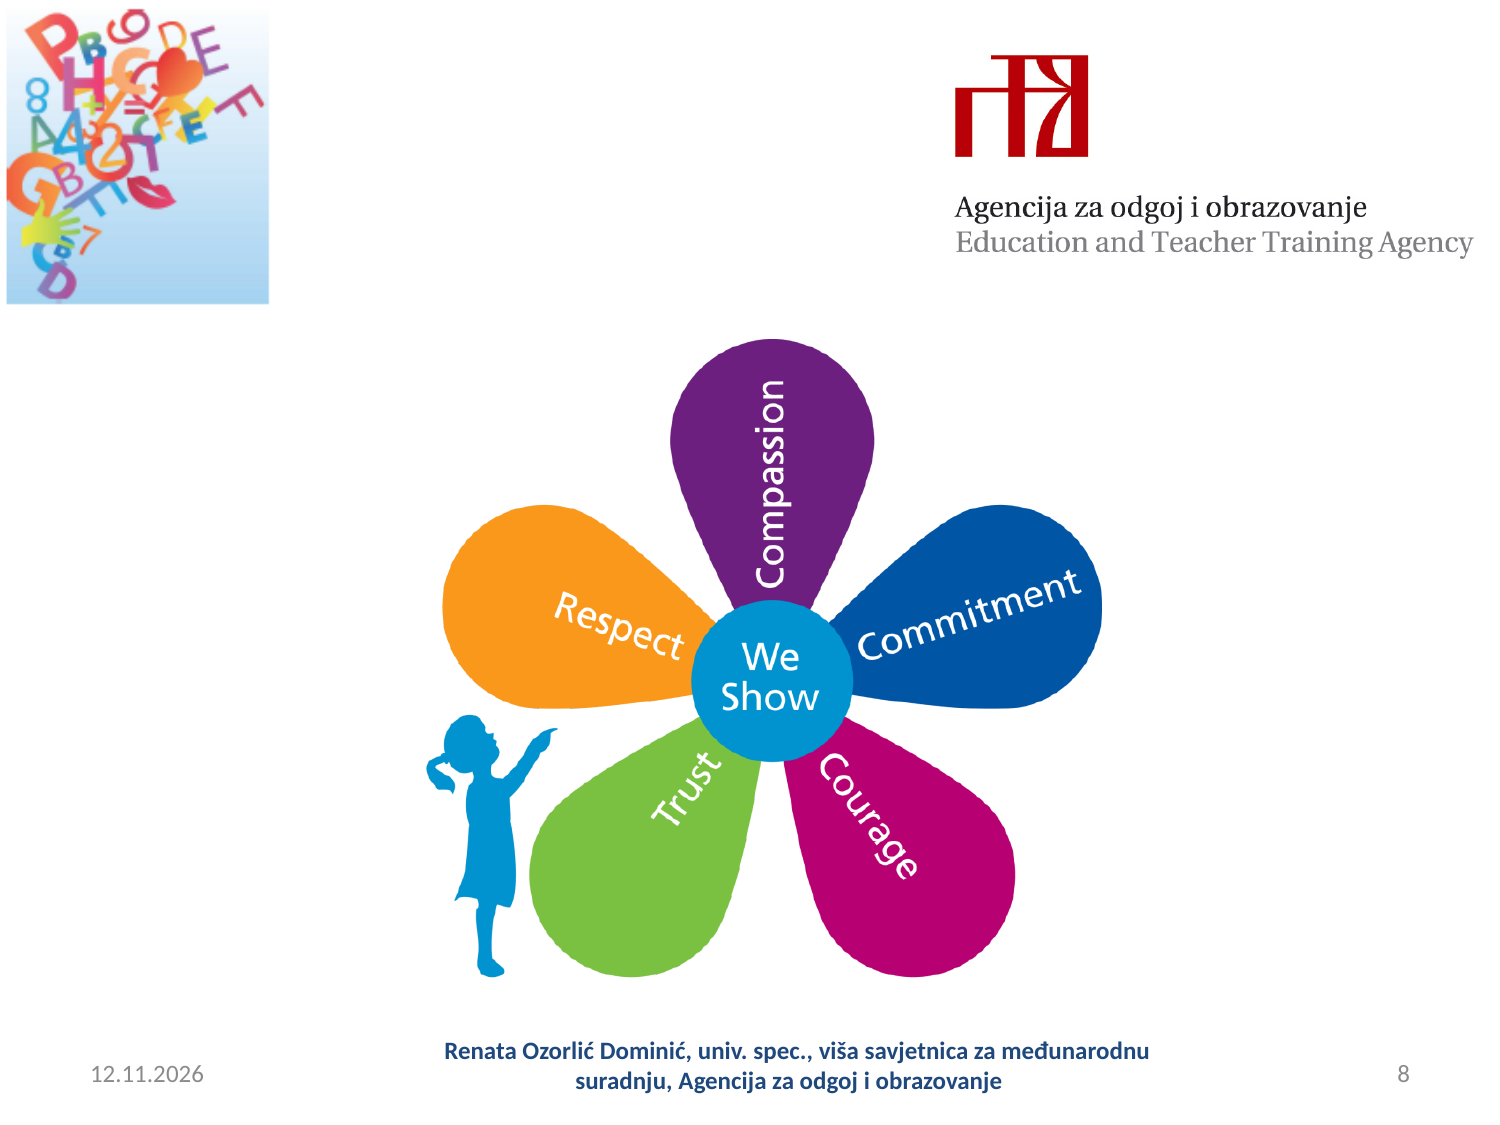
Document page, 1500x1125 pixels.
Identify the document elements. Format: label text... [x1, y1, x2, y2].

slide_number 8 [1074, 1042, 1425, 1103]
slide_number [75, 1042, 425, 1103]
footer Renata Ozorlić Dominić, univ. spec., viša savjetnica za međunarodnu suradnju, Agencija za odgoj i obrazovanje [407, 1035, 1189, 1095]
picture [926, 30, 1500, 287]
picture [0, 0, 278, 308]
picture [421, 339, 1102, 983]
